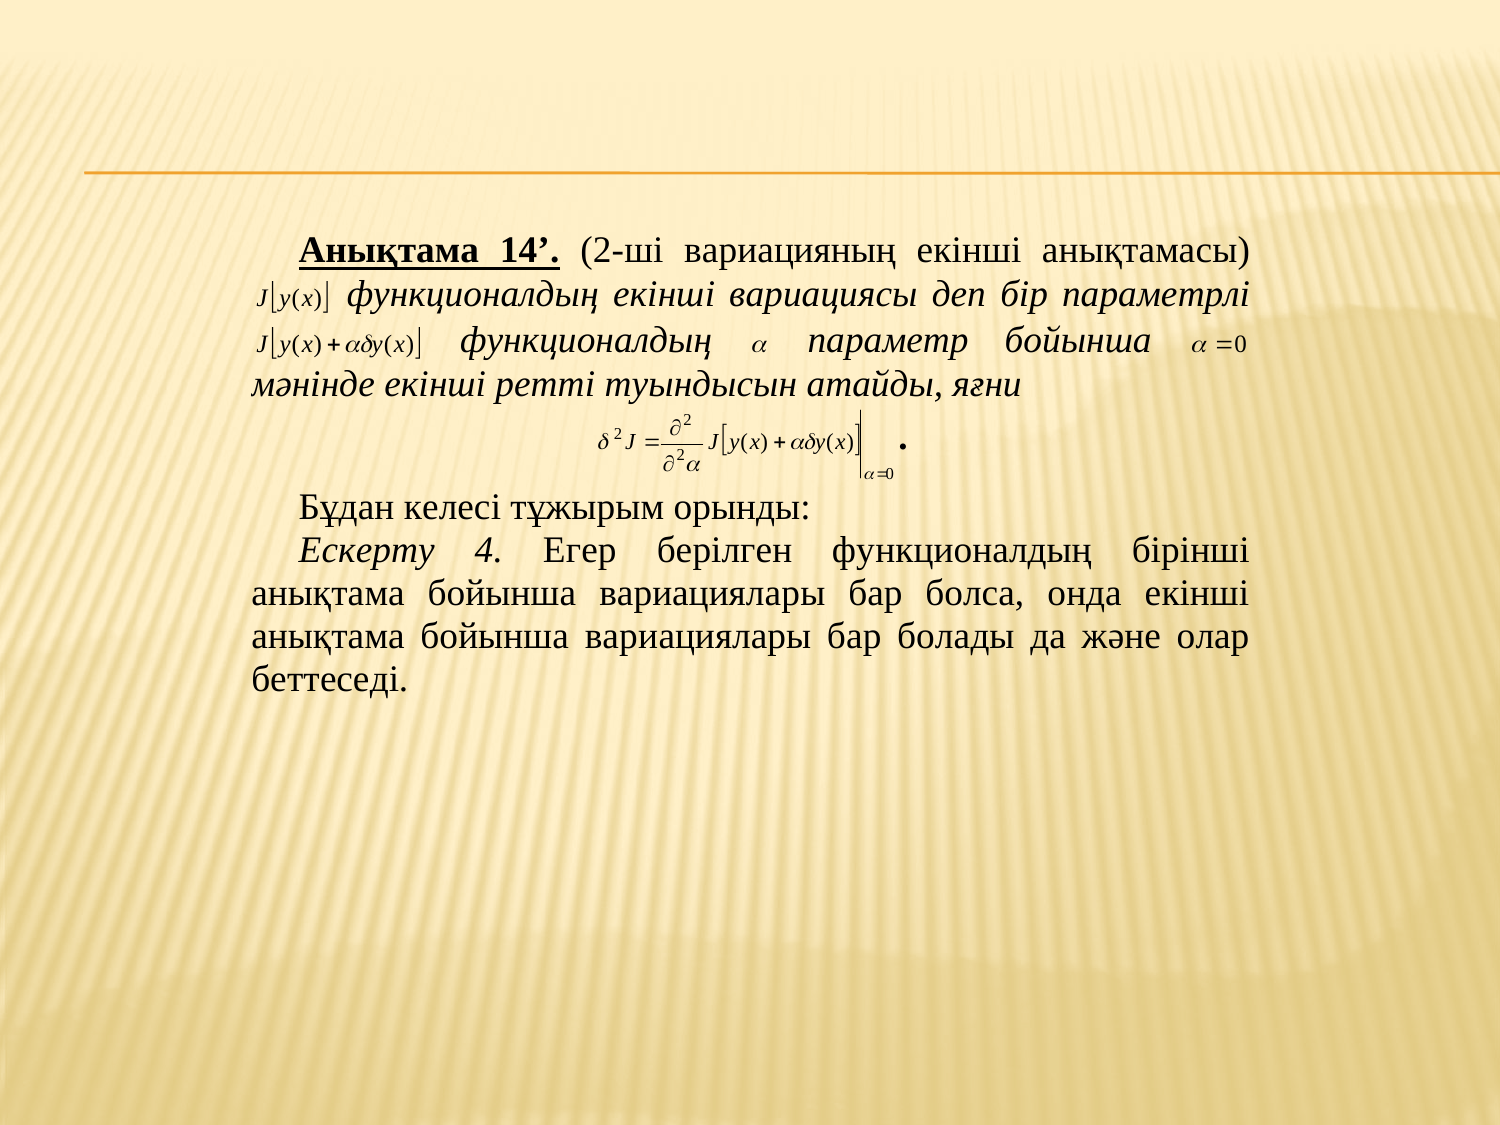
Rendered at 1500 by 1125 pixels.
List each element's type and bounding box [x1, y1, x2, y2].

text_box [250, 228, 1249, 897]
